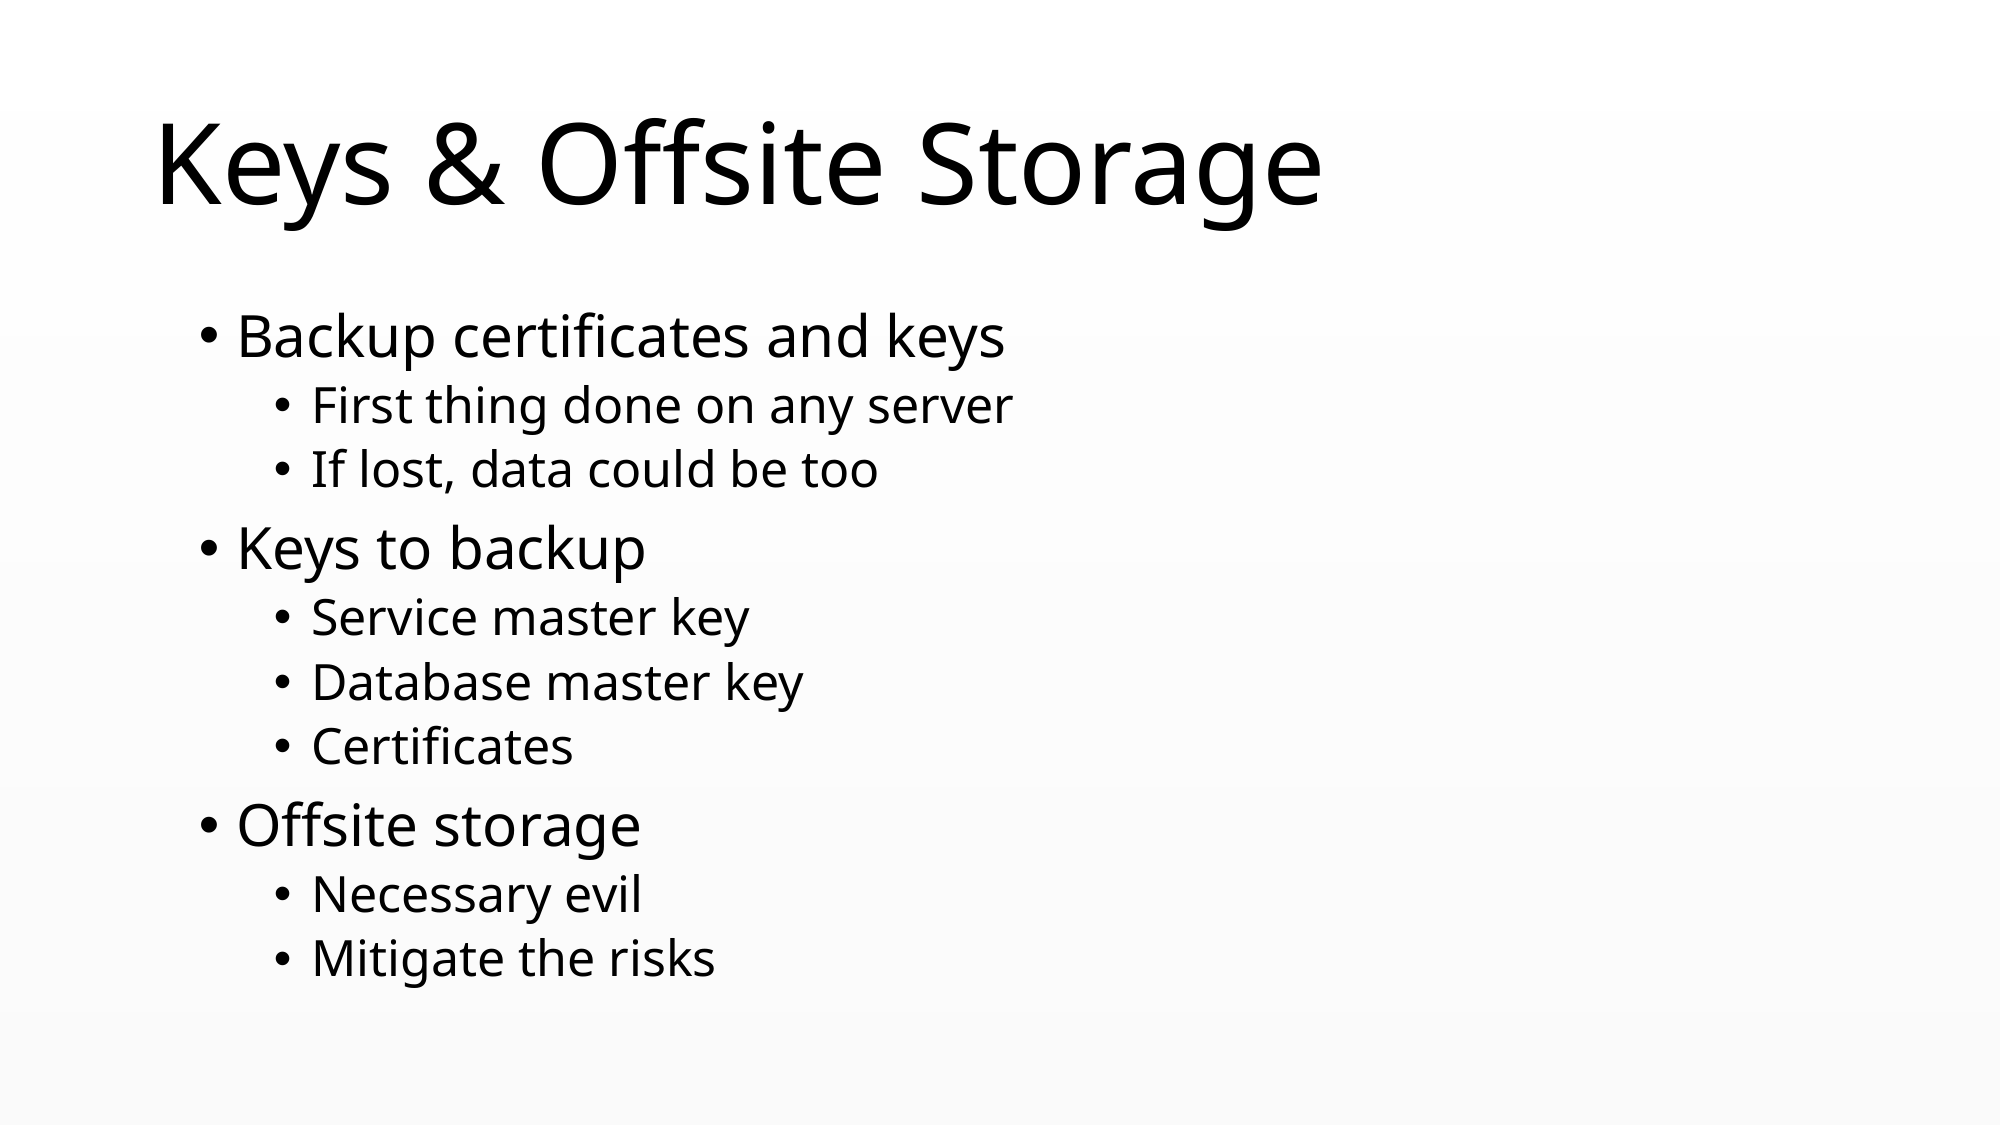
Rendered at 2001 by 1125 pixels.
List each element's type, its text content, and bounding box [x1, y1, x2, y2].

title Keys & Offsite Storage [137, 59, 1863, 278]
list Backup certificates and keys First thing done on any server If lost, data could be too Keys to backup Service master key Database master key Certificates Offsite storage Necessary evil Mitigate the risks [183, 299, 1863, 1014]
